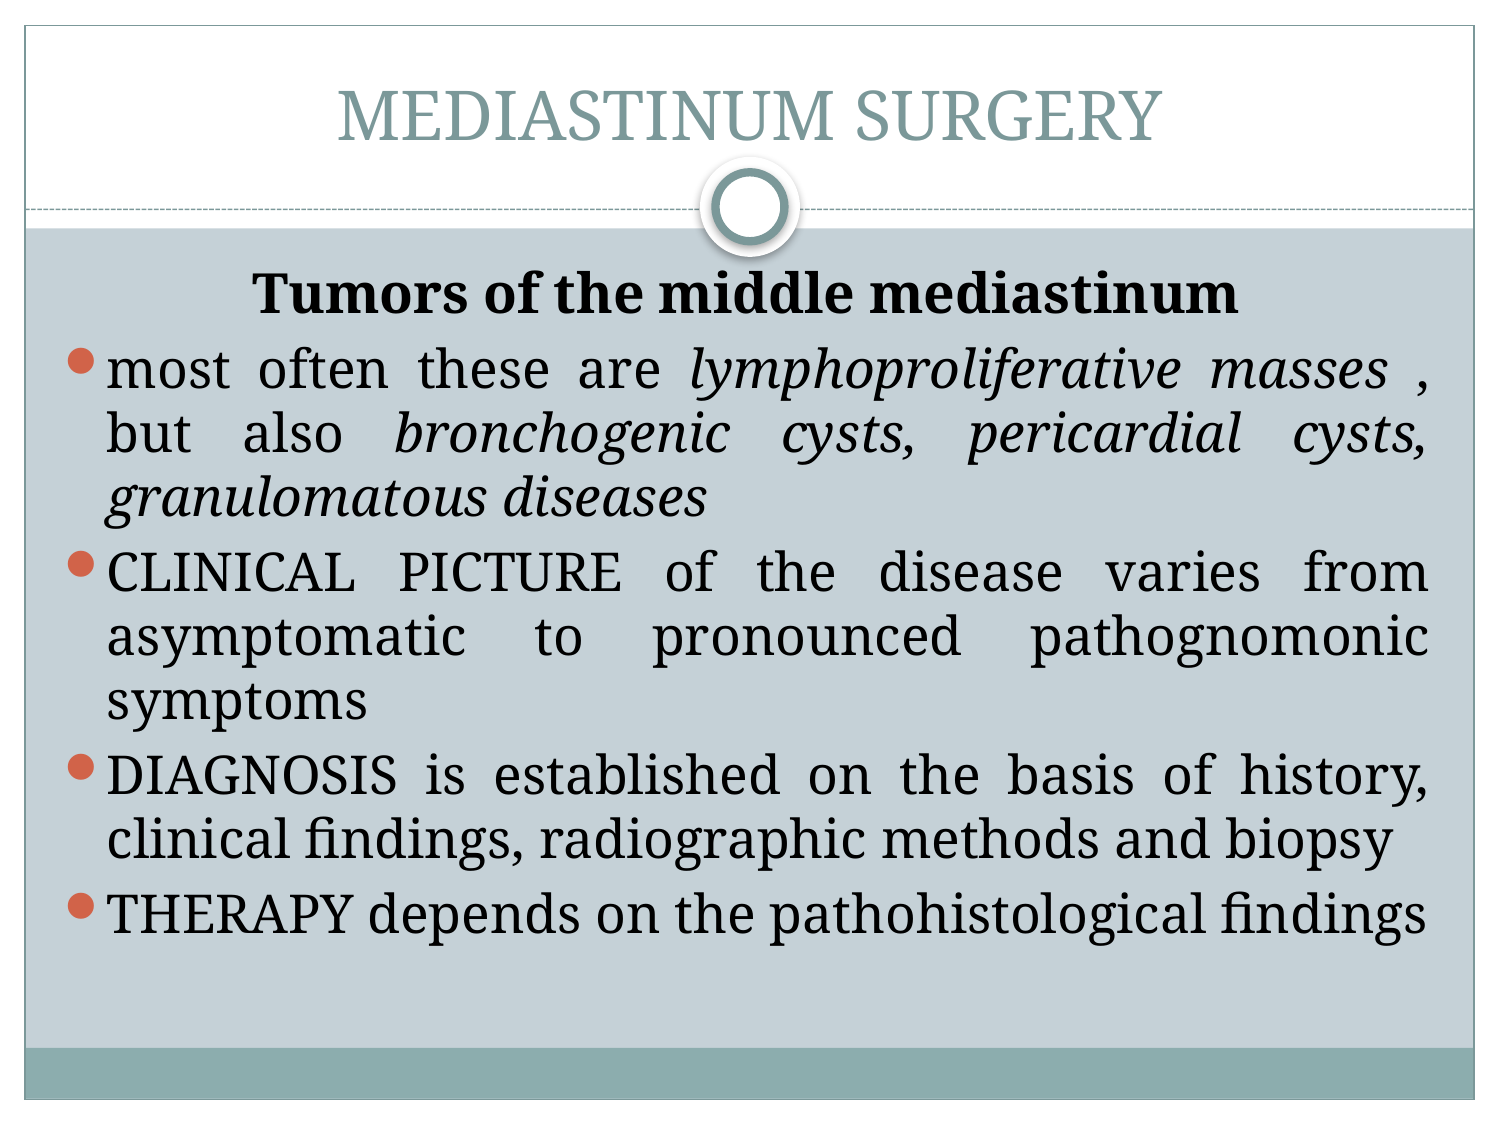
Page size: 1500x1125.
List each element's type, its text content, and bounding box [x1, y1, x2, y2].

title MEDIASTINUM SURGERY [49, 37, 1450, 162]
list Tumors of the middle mediastinum most often these are lymphoproliferative masses , but also bronchogenic cysts, pericardial cysts, granulomatous diseases CLINICAL PICTURE of the disease varies from asymptomatic to pronounced pathognomonic symptoms DIAGNOSIS is established on the basis of history, clinical findings, radiographic methods and biopsy THERAPY depends on the pathohistological findings [49, 250, 1445, 1001]
